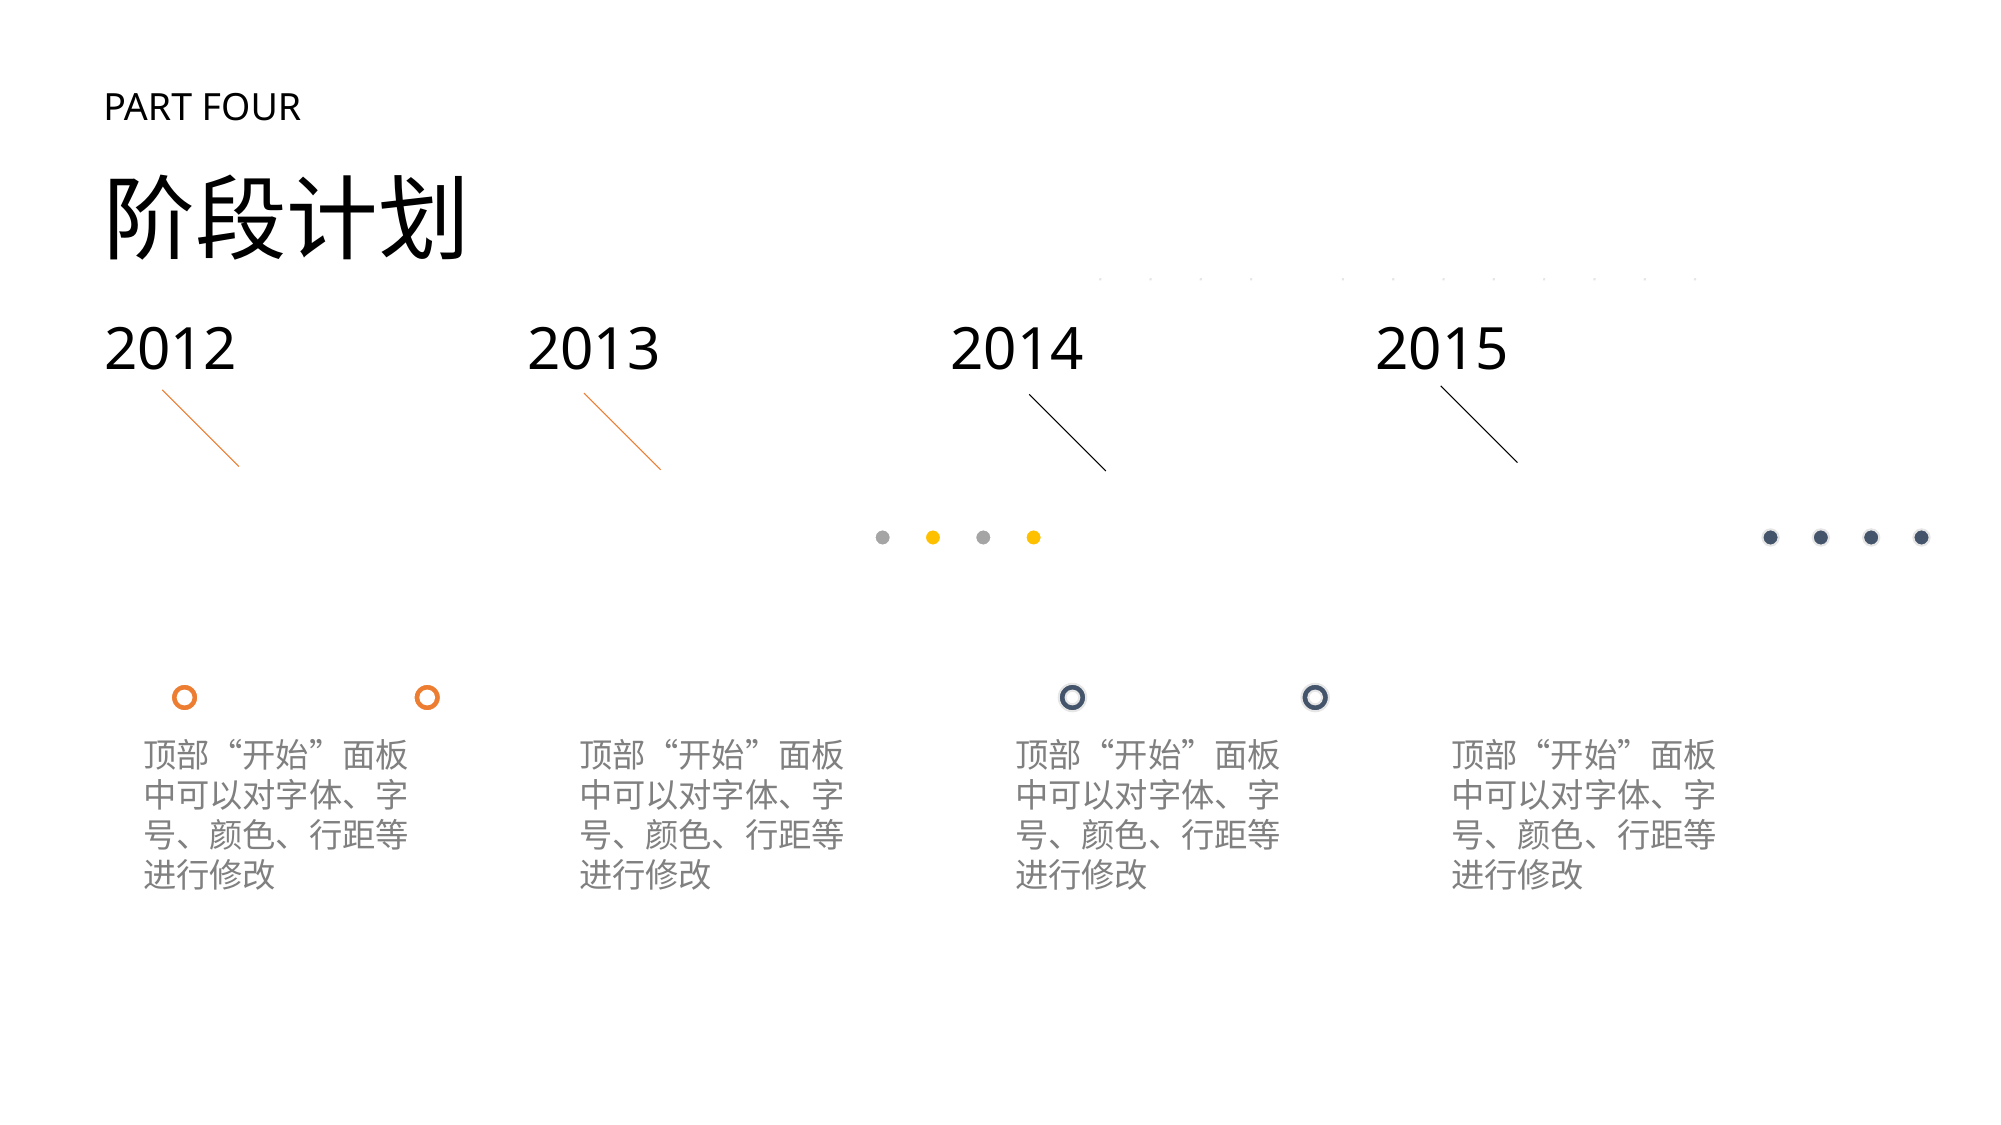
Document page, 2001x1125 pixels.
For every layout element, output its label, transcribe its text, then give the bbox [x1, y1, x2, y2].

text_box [170, 241, 1059, 834]
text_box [1059, 241, 1947, 834]
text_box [583, 392, 661, 470]
text_box 顶部“开始”面板中可以对字体、字号、颜色、行距等进行修改 [1000, 834, 1298, 902]
text_box 顶部“开始”面板中可以对字体、字号、颜色、行距等进行修改 [564, 834, 862, 902]
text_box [162, 389, 239, 467]
text_box 顶部“开始”面板中可以对字体、字号、颜色、行距等进行修改 [1436, 834, 1734, 902]
text_box 顶部“开始”面板中可以对字体、字号、颜色、行距等进行修改 [128, 726, 425, 902]
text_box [1440, 385, 1518, 463]
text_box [1029, 394, 1106, 471]
text_box PART FOUR 阶段计划 [88, 61, 486, 278]
text_box 2012 [89, 304, 170, 389]
